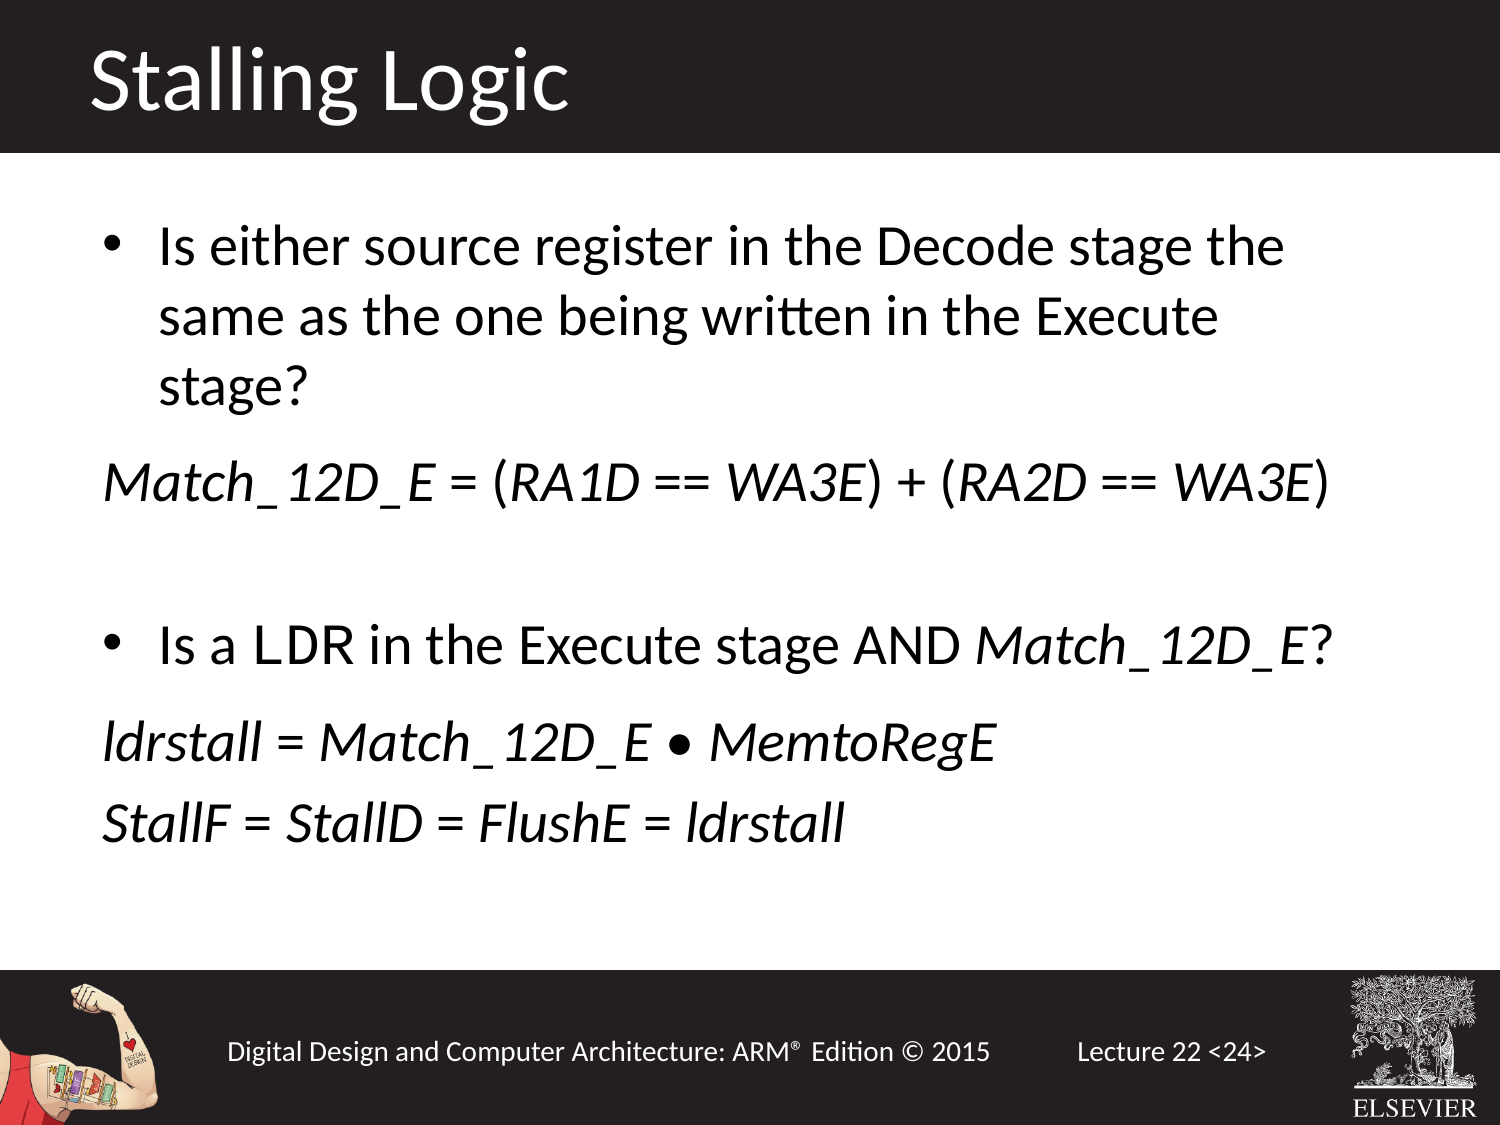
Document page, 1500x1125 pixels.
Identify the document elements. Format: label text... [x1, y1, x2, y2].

text_box [87, 174, 1413, 231]
picture [1350, 974, 1477, 1117]
text_box [87, 683, 1413, 1025]
text_box Stalling Logic [75, 11, 1375, 136]
picture [0, 979, 163, 1125]
text_box [87, 233, 1413, 682]
